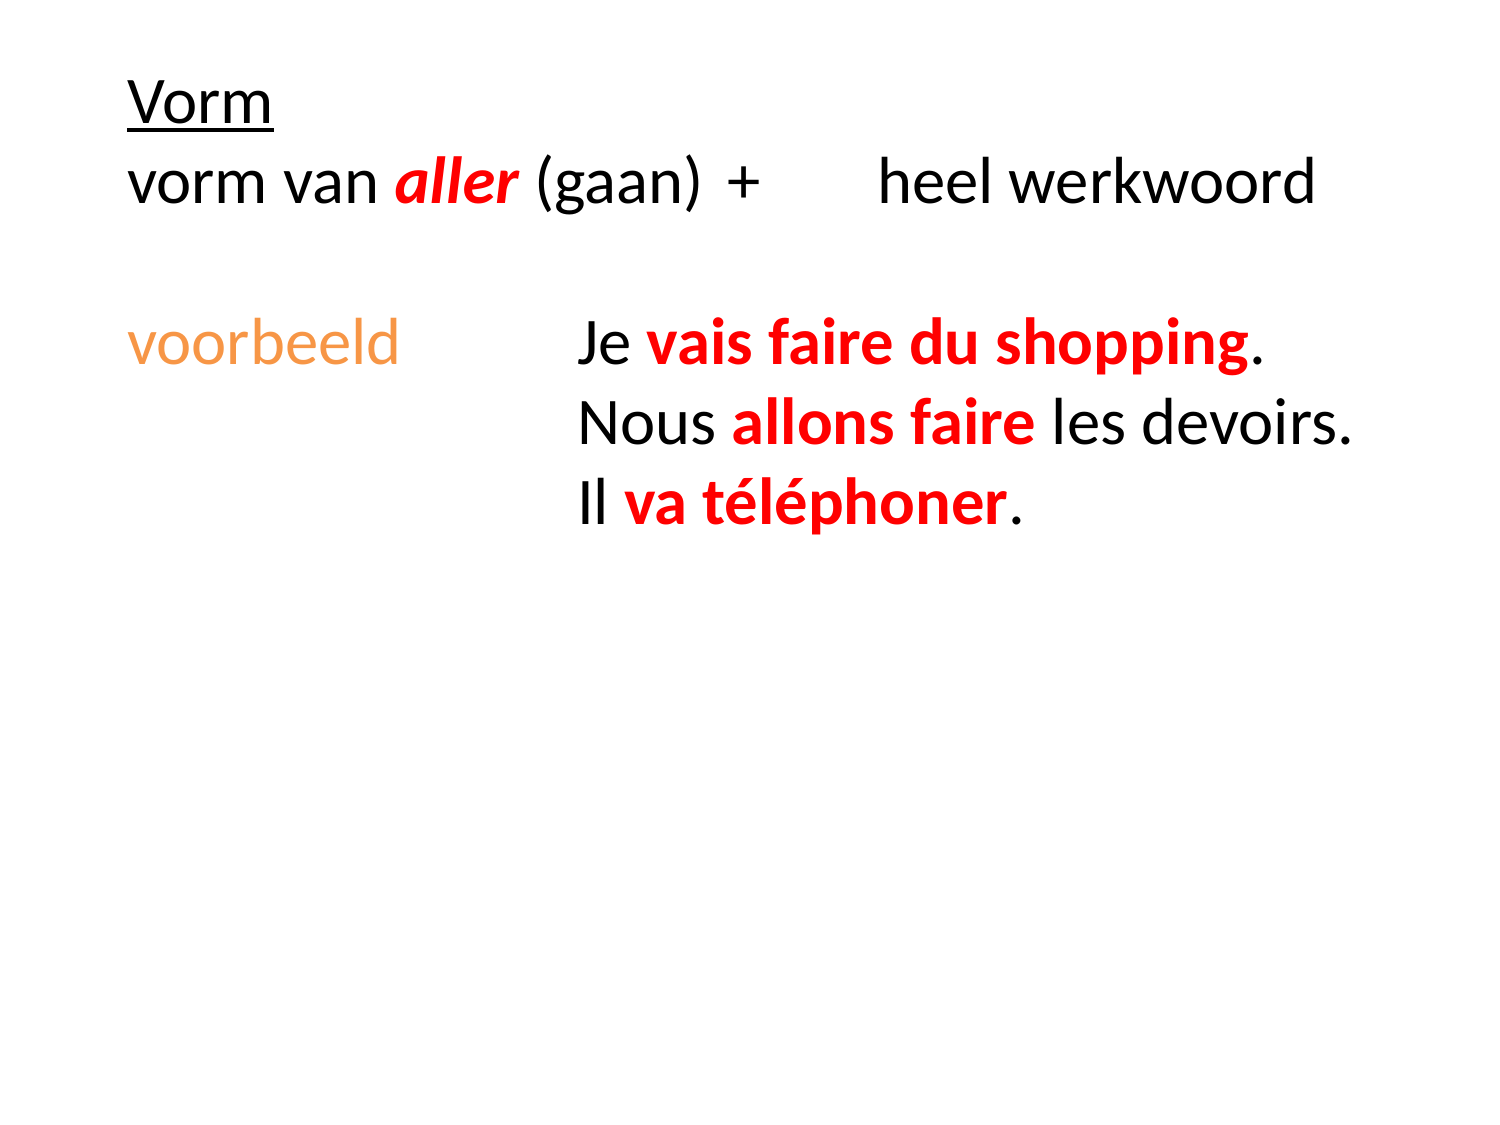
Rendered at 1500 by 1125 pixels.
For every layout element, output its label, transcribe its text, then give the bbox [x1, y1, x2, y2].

text_box Vorm vorm van aller (gaan) + heel werkwoord voorbeeld Je vais faire du shopping. Nous allons faire les devoirs. Il va téléphoner. [112, 66, 1388, 1035]
